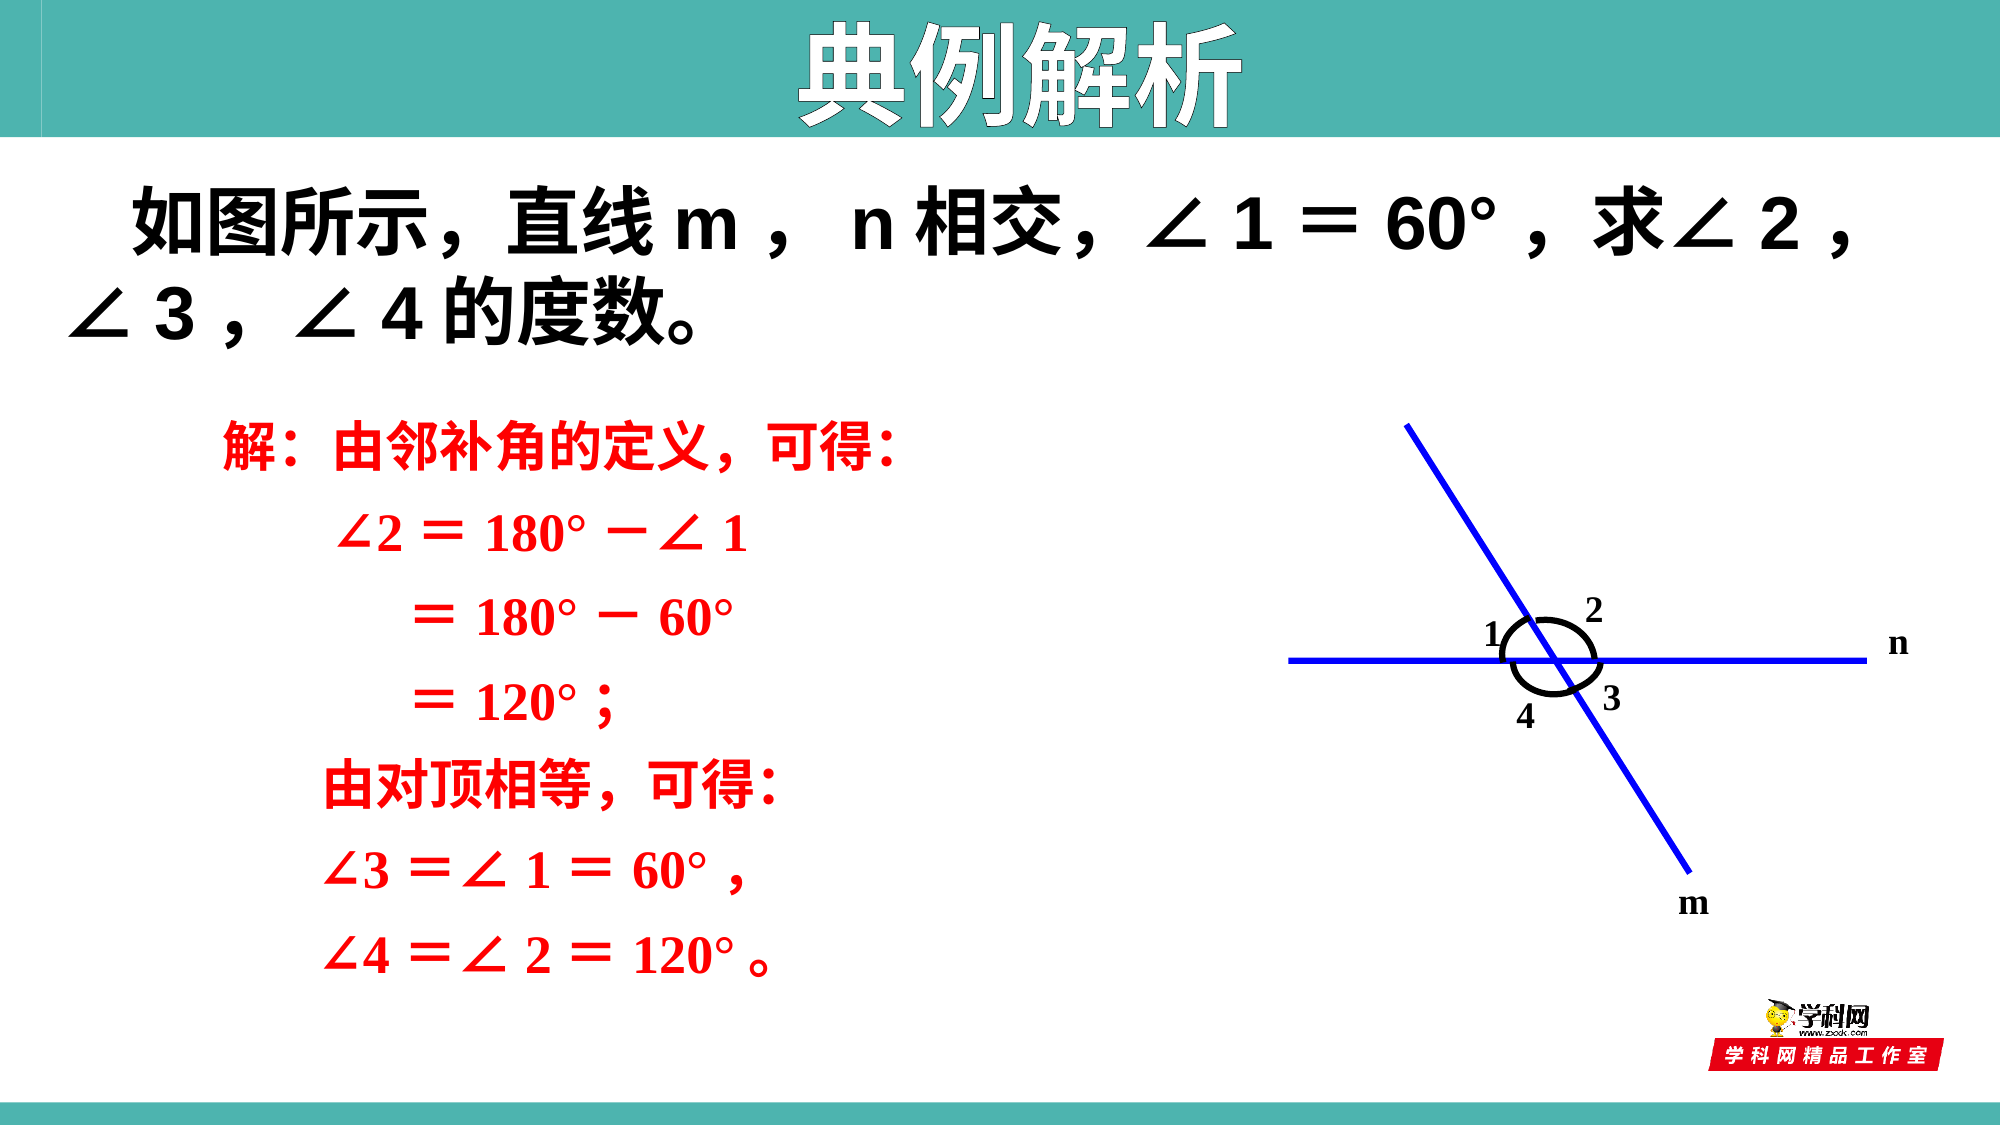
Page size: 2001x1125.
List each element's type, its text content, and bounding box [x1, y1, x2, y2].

picture [1708, 1038, 1944, 1071]
text_box [0, 1100, 2000, 1125]
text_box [0, 0, 2000, 138]
text_box 如图所示，直线m，n相交，∠1＝60°，求∠2，∠3，∠4的度数。 [46, 166, 1958, 362]
picture [1766, 999, 1869, 1037]
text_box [1288, 424, 1931, 956]
text_box 解：由邻补角的定义，可得： ∠2＝180°－∠1 ＝180°－60° ＝120°； 由对顶相等，可得： ∠3＝∠1＝60°， ∠4＝∠2＝120°。 [208, 385, 1269, 992]
